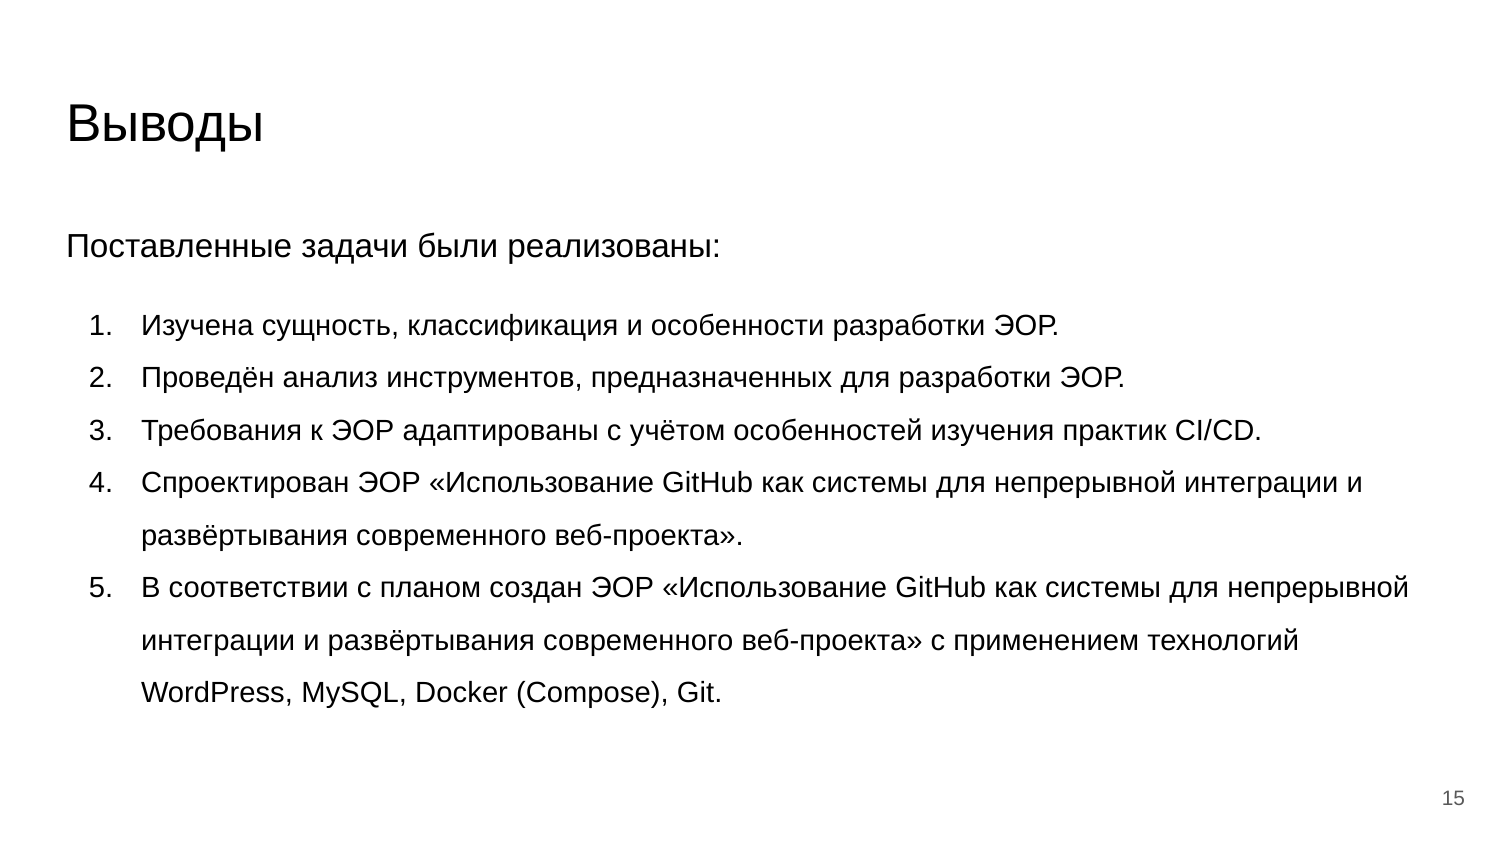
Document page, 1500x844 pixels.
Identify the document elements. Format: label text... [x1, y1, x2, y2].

list Поставленные задачи были реализованы: Изучена сущность, классификация и особенности разработки ЭОР. Проведён анализ инструментов, предназначенных для разработки ЭОР. Требования к ЭОР адаптированы с учётом особенностей изучения практик CI/CD. Спроектирован ЭОР «Использование GitHub как системы для непрерывной интеграции и развёртывания современного веб-проекта». В соответствии с планом создан ЭОР «Использование GitHub как системы для непрерывной интеграции и развёртывания современного веб-проекта» с применением технологий WordPress, MySQL, Docker (Compose), Git. [51, 189, 1449, 783]
slide_number ‹#› [1389, 764, 1480, 830]
title Выводы [51, 72, 1449, 167]
